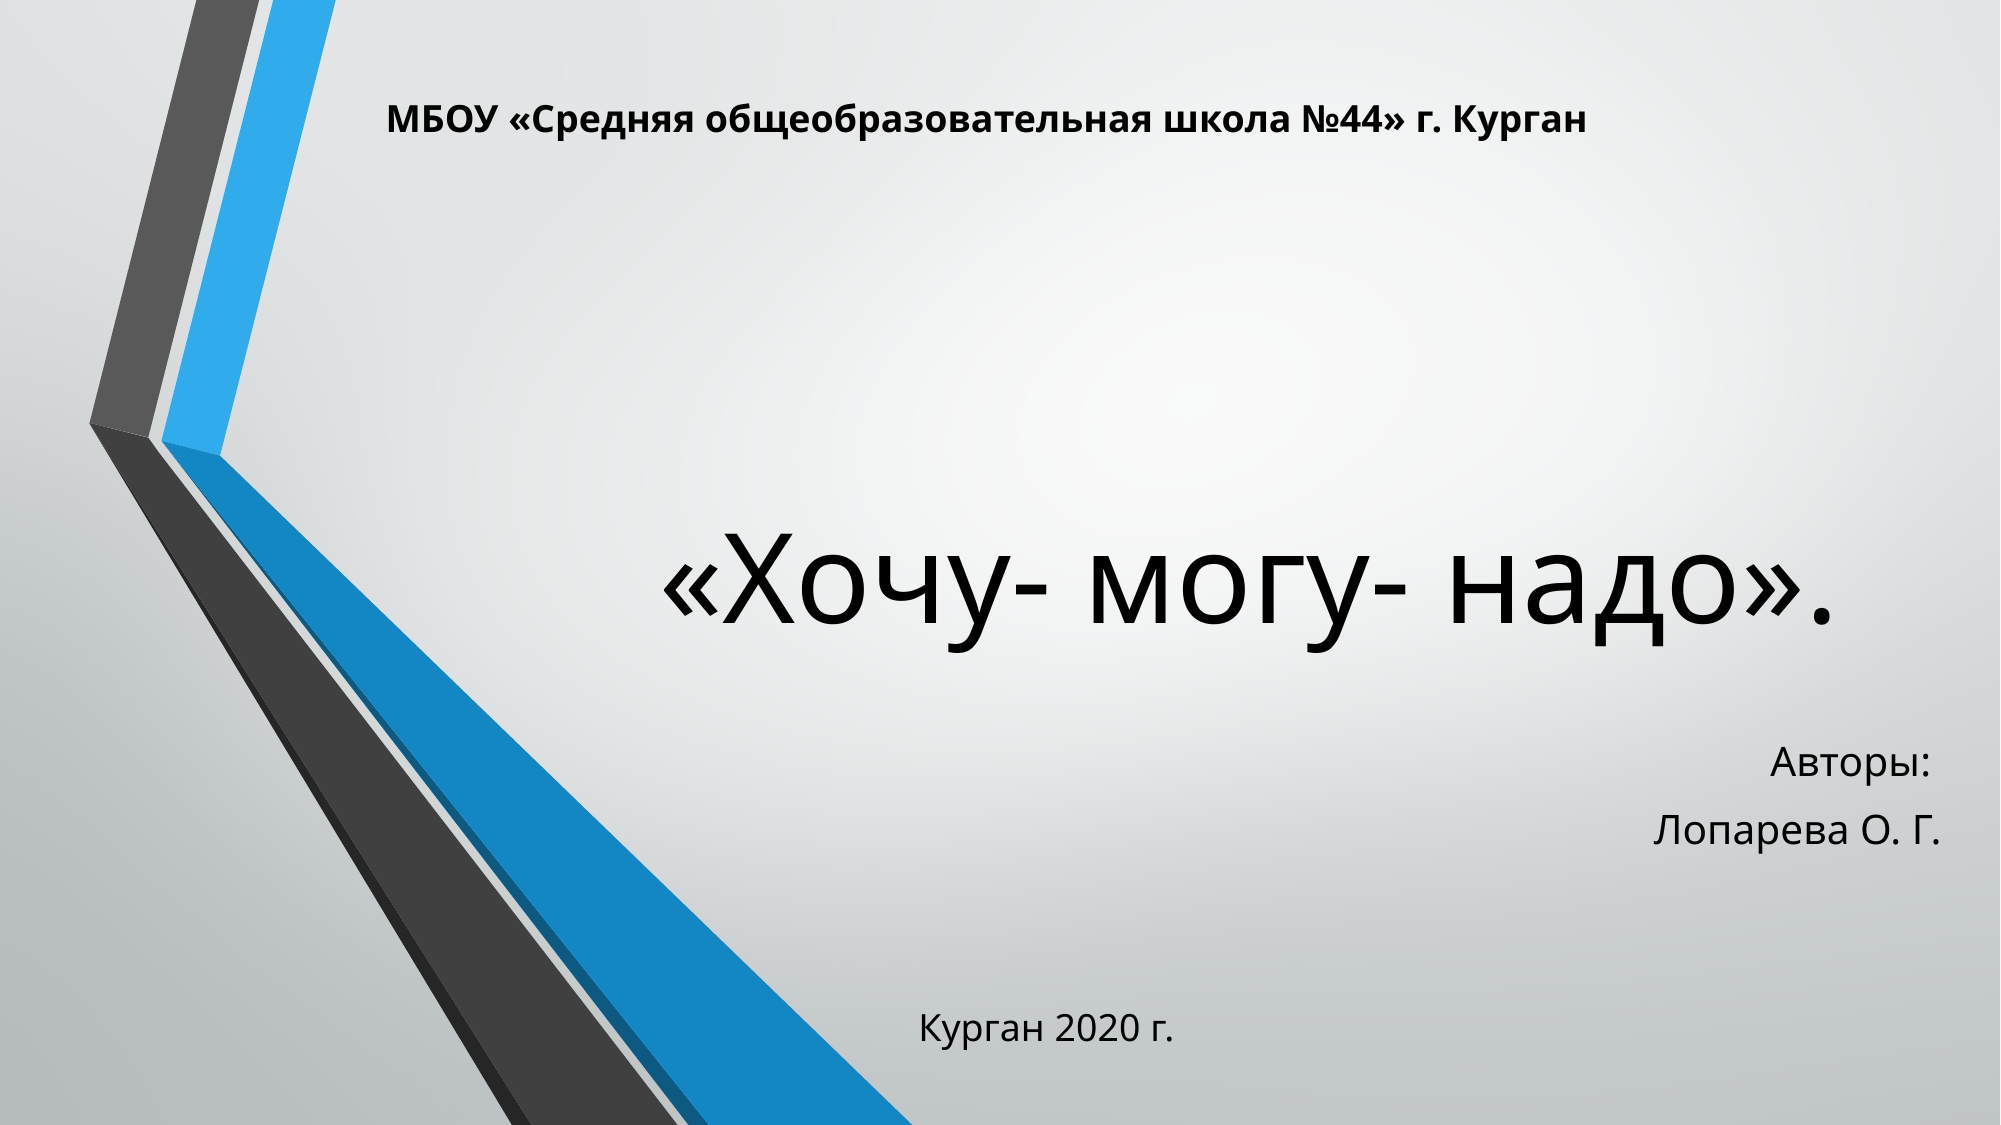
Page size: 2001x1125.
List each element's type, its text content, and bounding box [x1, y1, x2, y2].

text_box Курган 2020 г. [763, 996, 1330, 1101]
title «Хочу- могу- надо». [480, 226, 1887, 590]
subtitle Авторы: Лопарева О. Г. [249, 590, 1957, 863]
text_box МБОУ «Средняя общеобразовательная школа №44» г. Курган [105, 87, 1870, 147]
